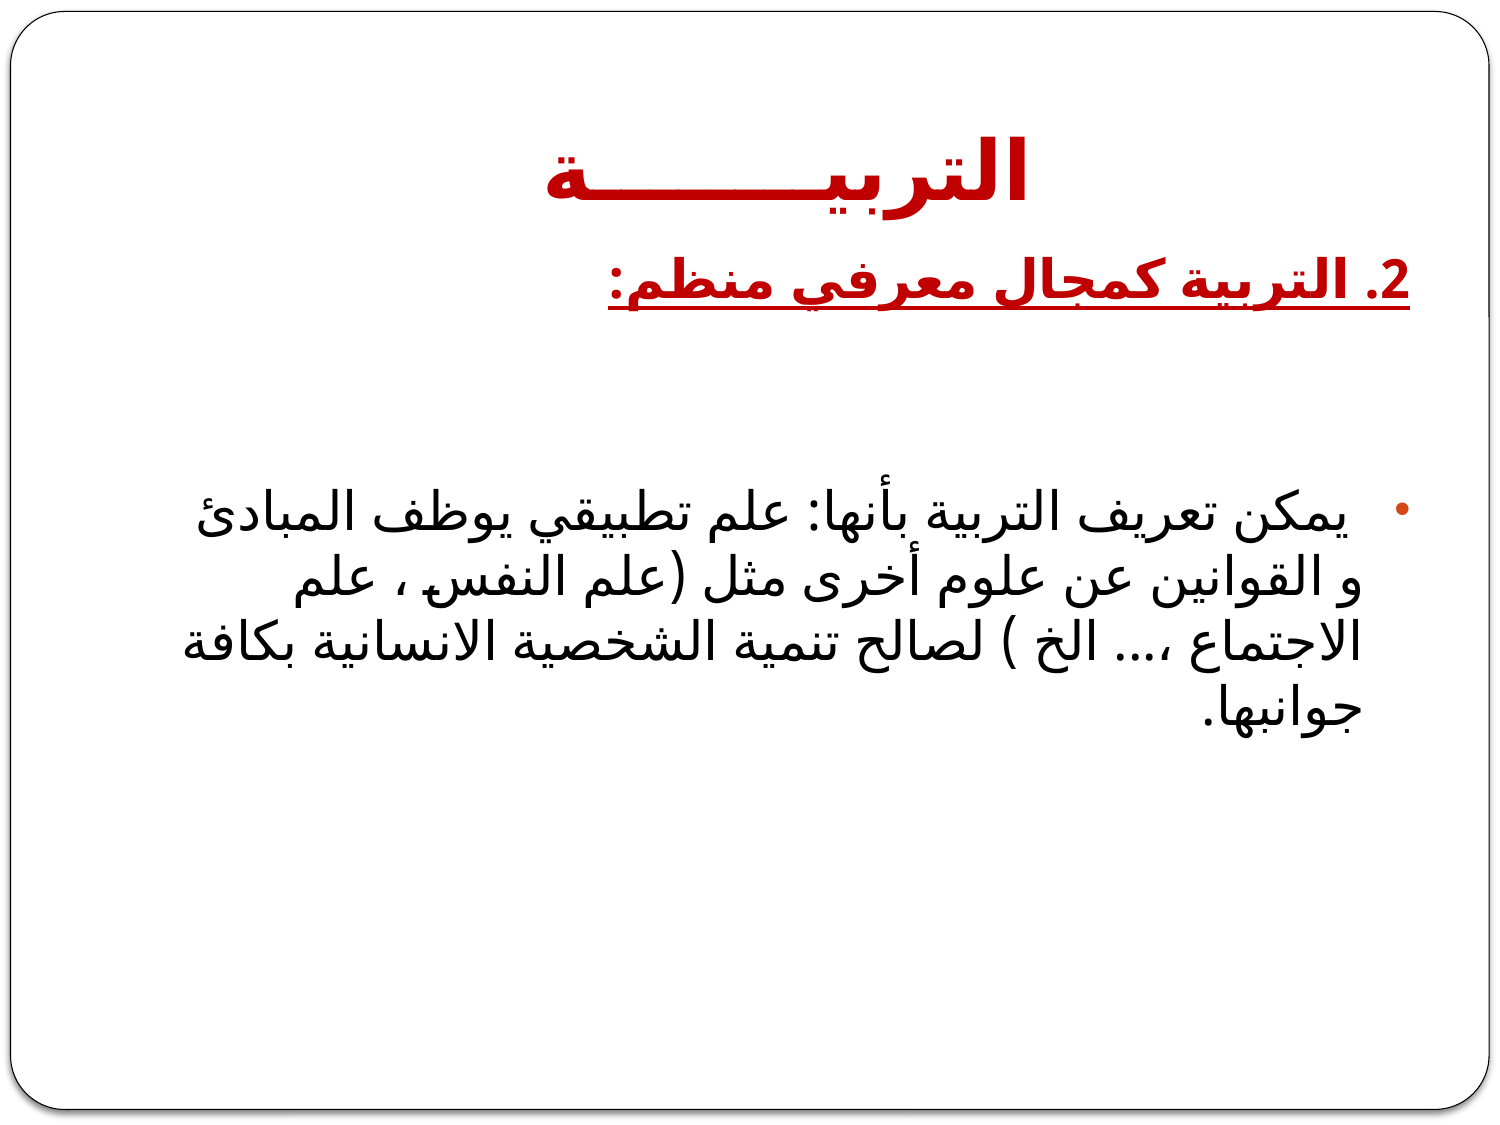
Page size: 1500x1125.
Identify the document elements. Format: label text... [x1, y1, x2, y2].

title التربيــــــــة [150, 45, 1425, 233]
list 2. التربية كمجال معرفي منظم: يمكن تعريف التربية بأنها: علم تطبيقي يوظف المبادئ و القوانين عن علوم أخرى مثل (علم النفس ، علم الاجتماع ،... الخ ) لصالح تنمية الشخصية الانسانية بكافة جوانبها. [150, 237, 1425, 988]
